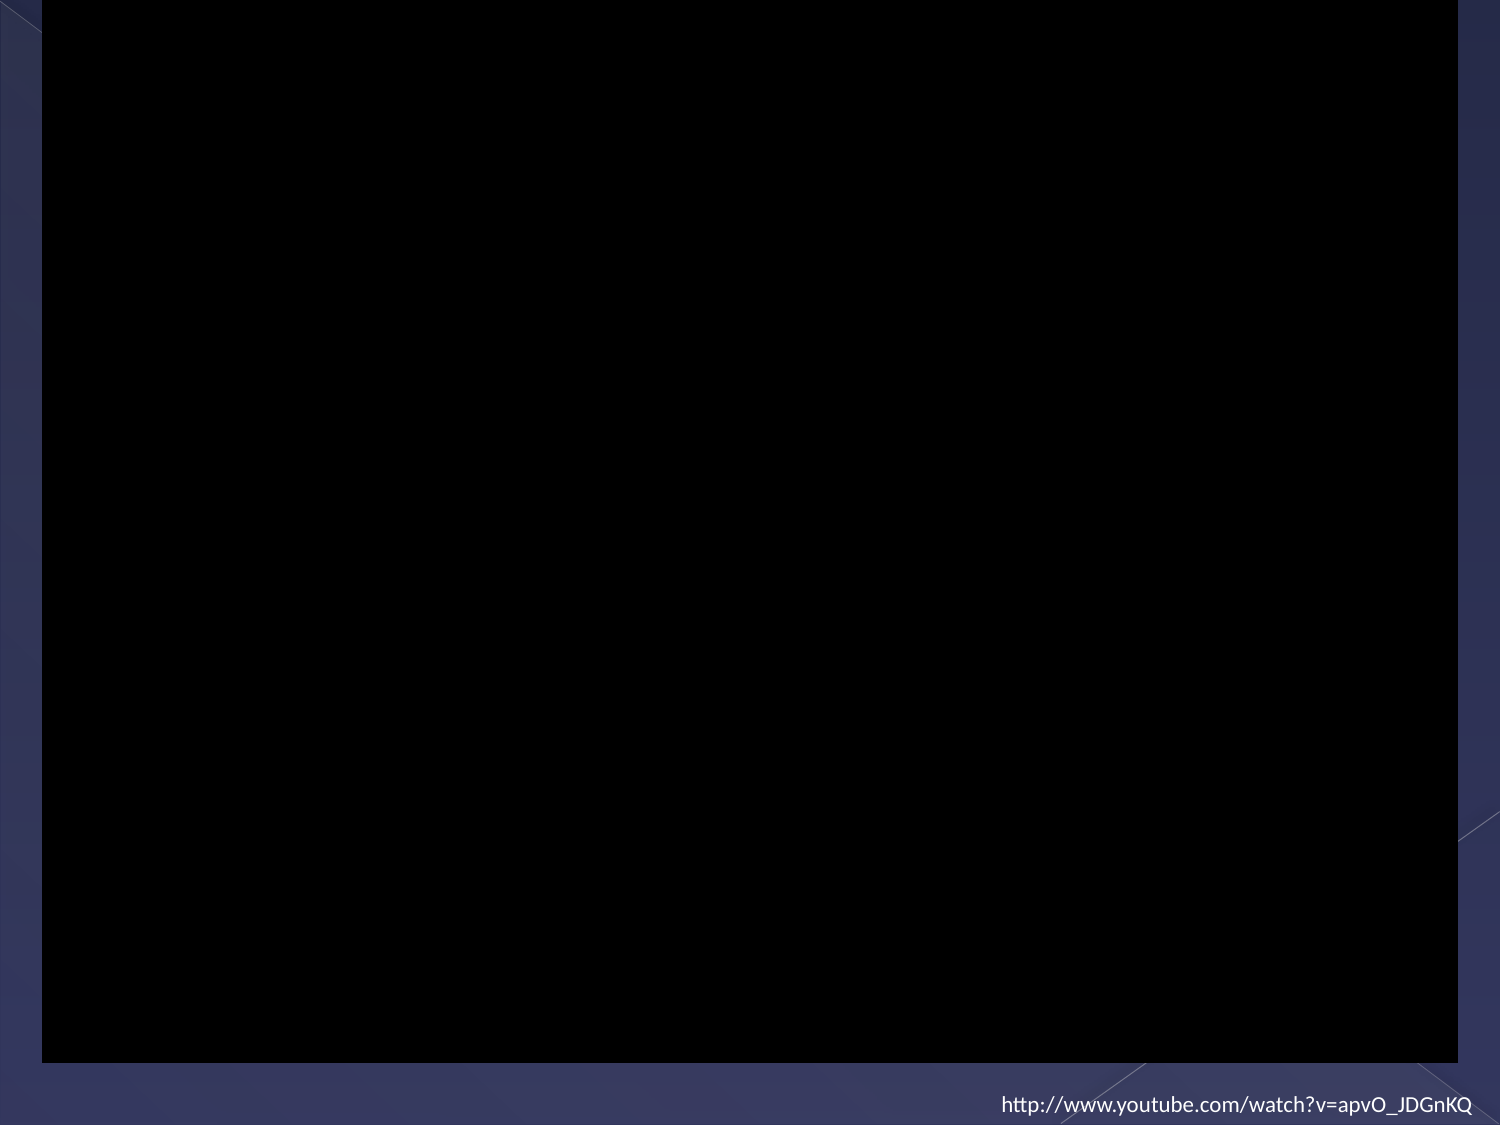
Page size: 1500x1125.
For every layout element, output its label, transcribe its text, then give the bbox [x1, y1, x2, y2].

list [41, 0, 1459, 1064]
text_box http://www.youtube.com/watch?v=apvO_JDGnKQ [986, 1082, 1500, 1125]
